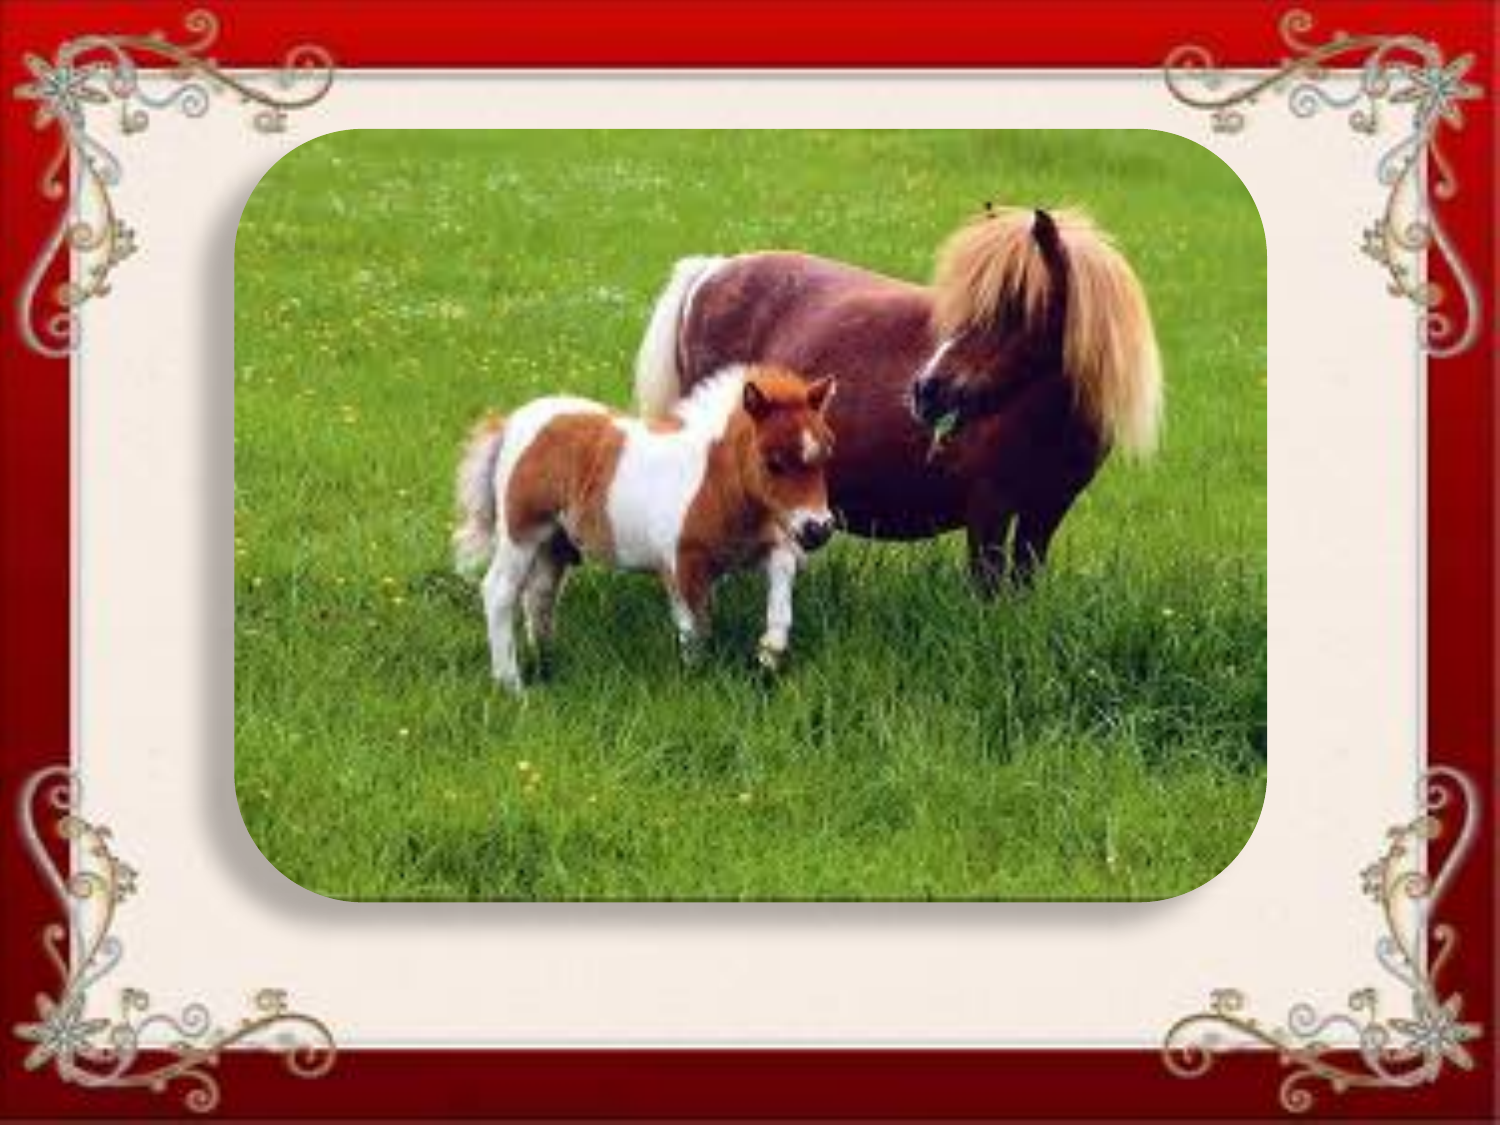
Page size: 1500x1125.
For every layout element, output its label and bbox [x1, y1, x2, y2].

list [234, 128, 1268, 903]
picture [0, 0, 1500, 1125]
